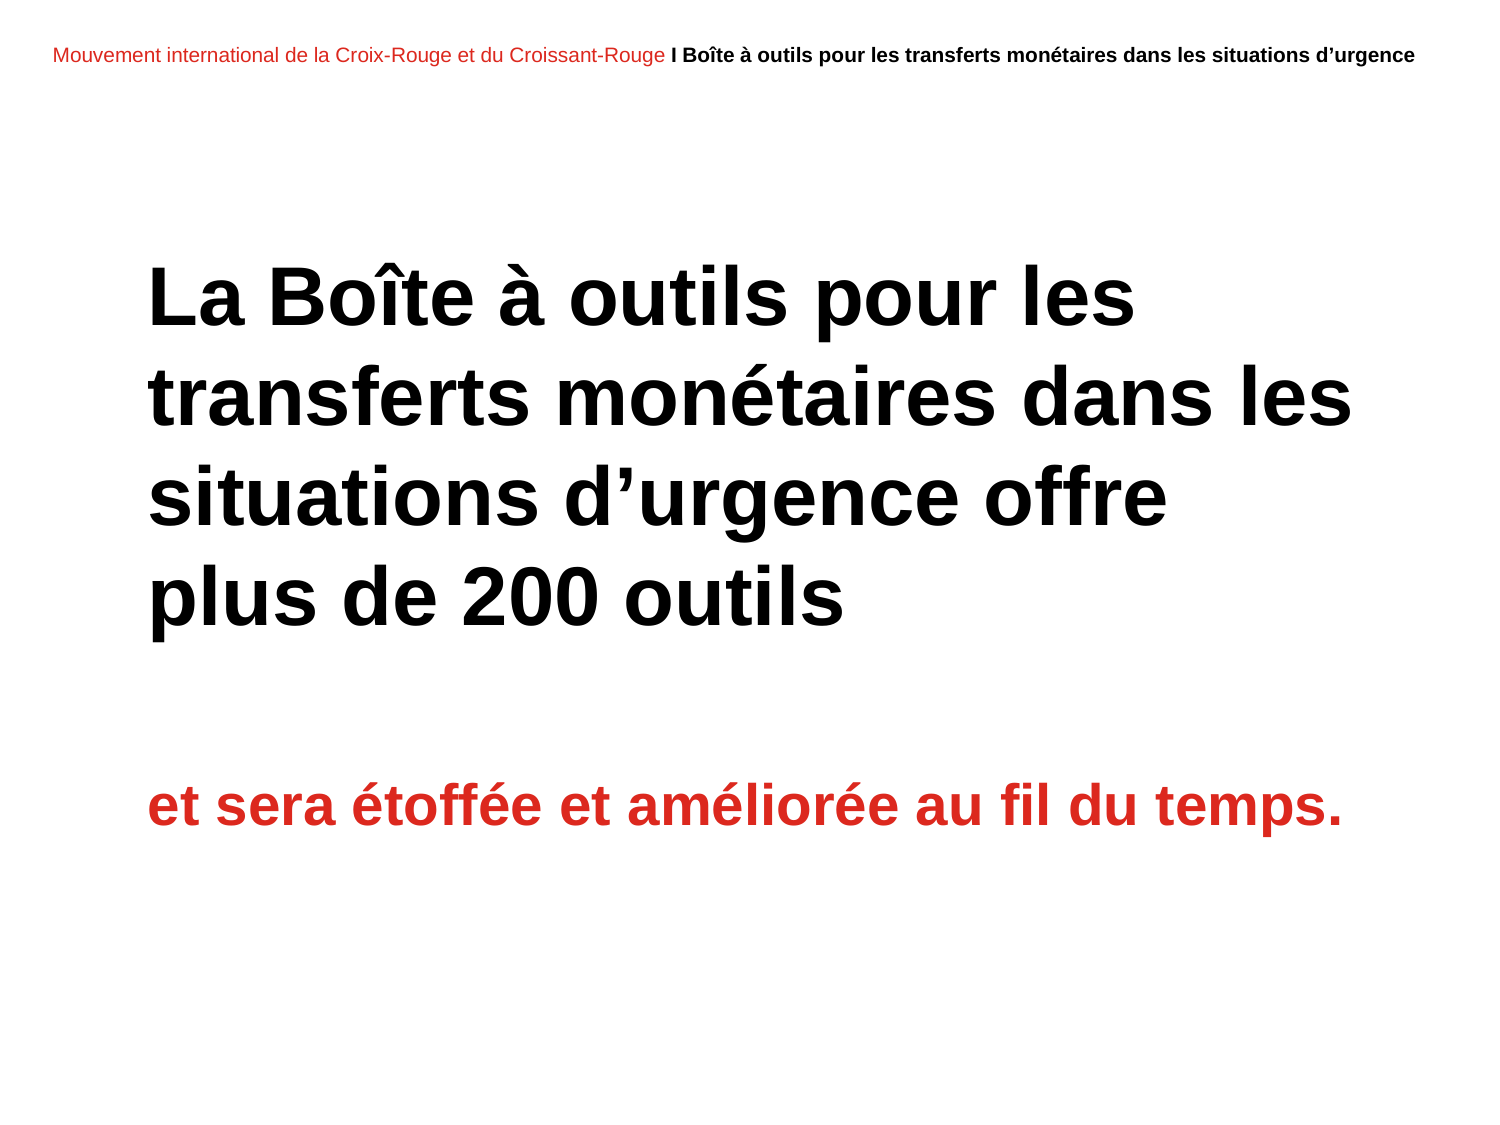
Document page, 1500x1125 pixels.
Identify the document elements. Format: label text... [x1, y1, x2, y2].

subtitle La Boîte à outils pour les transferts monétaires dans les situations d’urgence offre plus de 200 outils et sera étoffée et améliorée au fil du temps. [57, 535, 1377, 845]
